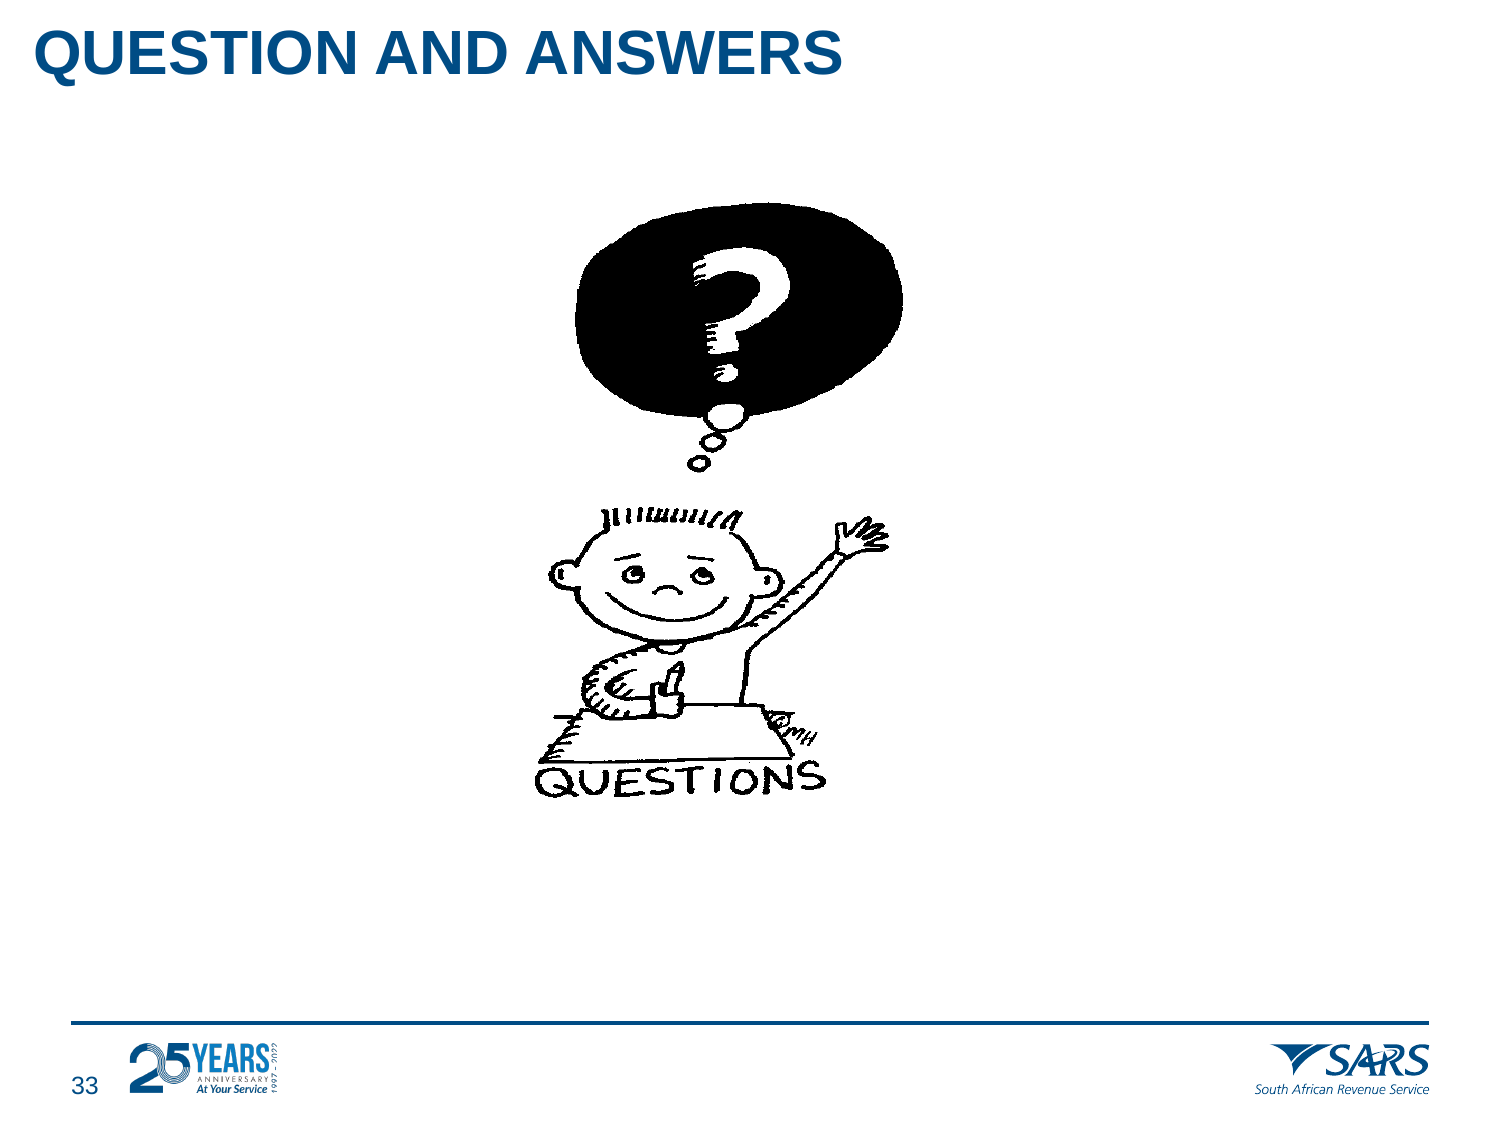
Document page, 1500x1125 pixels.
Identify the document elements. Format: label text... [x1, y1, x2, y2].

text_box QUESTION AND ANSWERS [18, 12, 1500, 101]
slide_number 32 [56, 1054, 394, 1115]
picture [513, 163, 916, 813]
